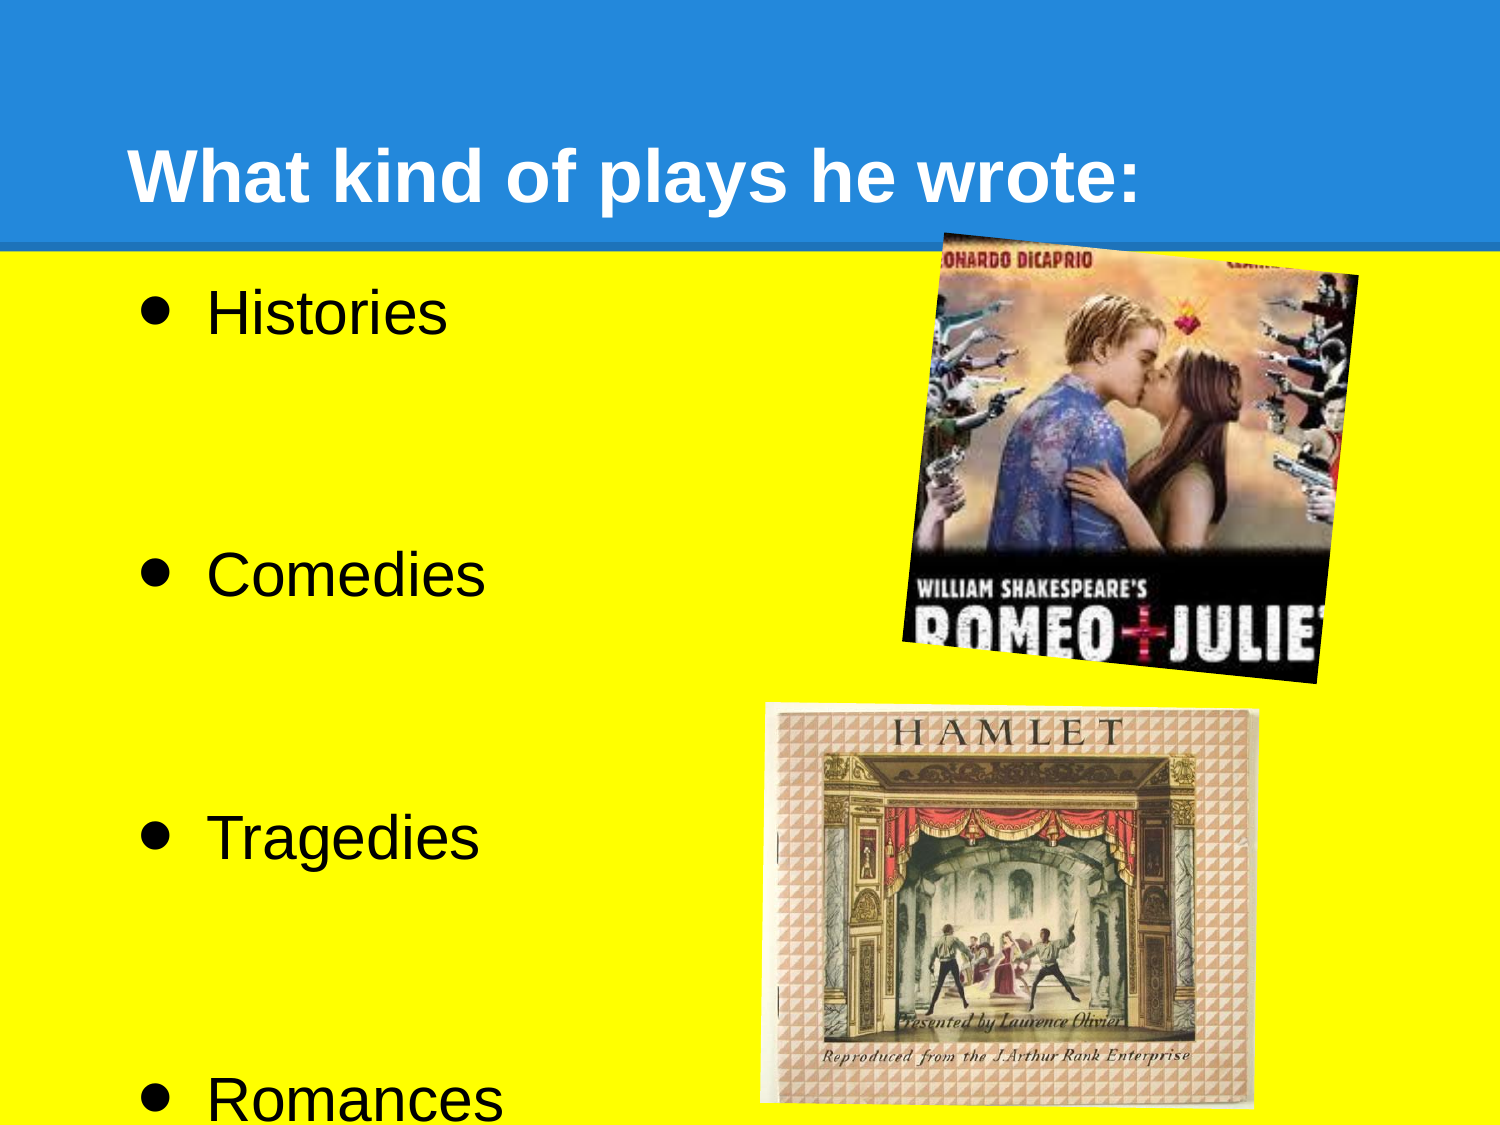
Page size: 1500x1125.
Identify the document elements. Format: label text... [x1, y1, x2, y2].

text_box [902, 232, 1359, 685]
list Histories Comedies Tragedies Romances [115, 257, 1466, 1125]
text_box [760, 702, 1260, 1110]
title What kind of plays he wrote: [75, 14, 1425, 233]
